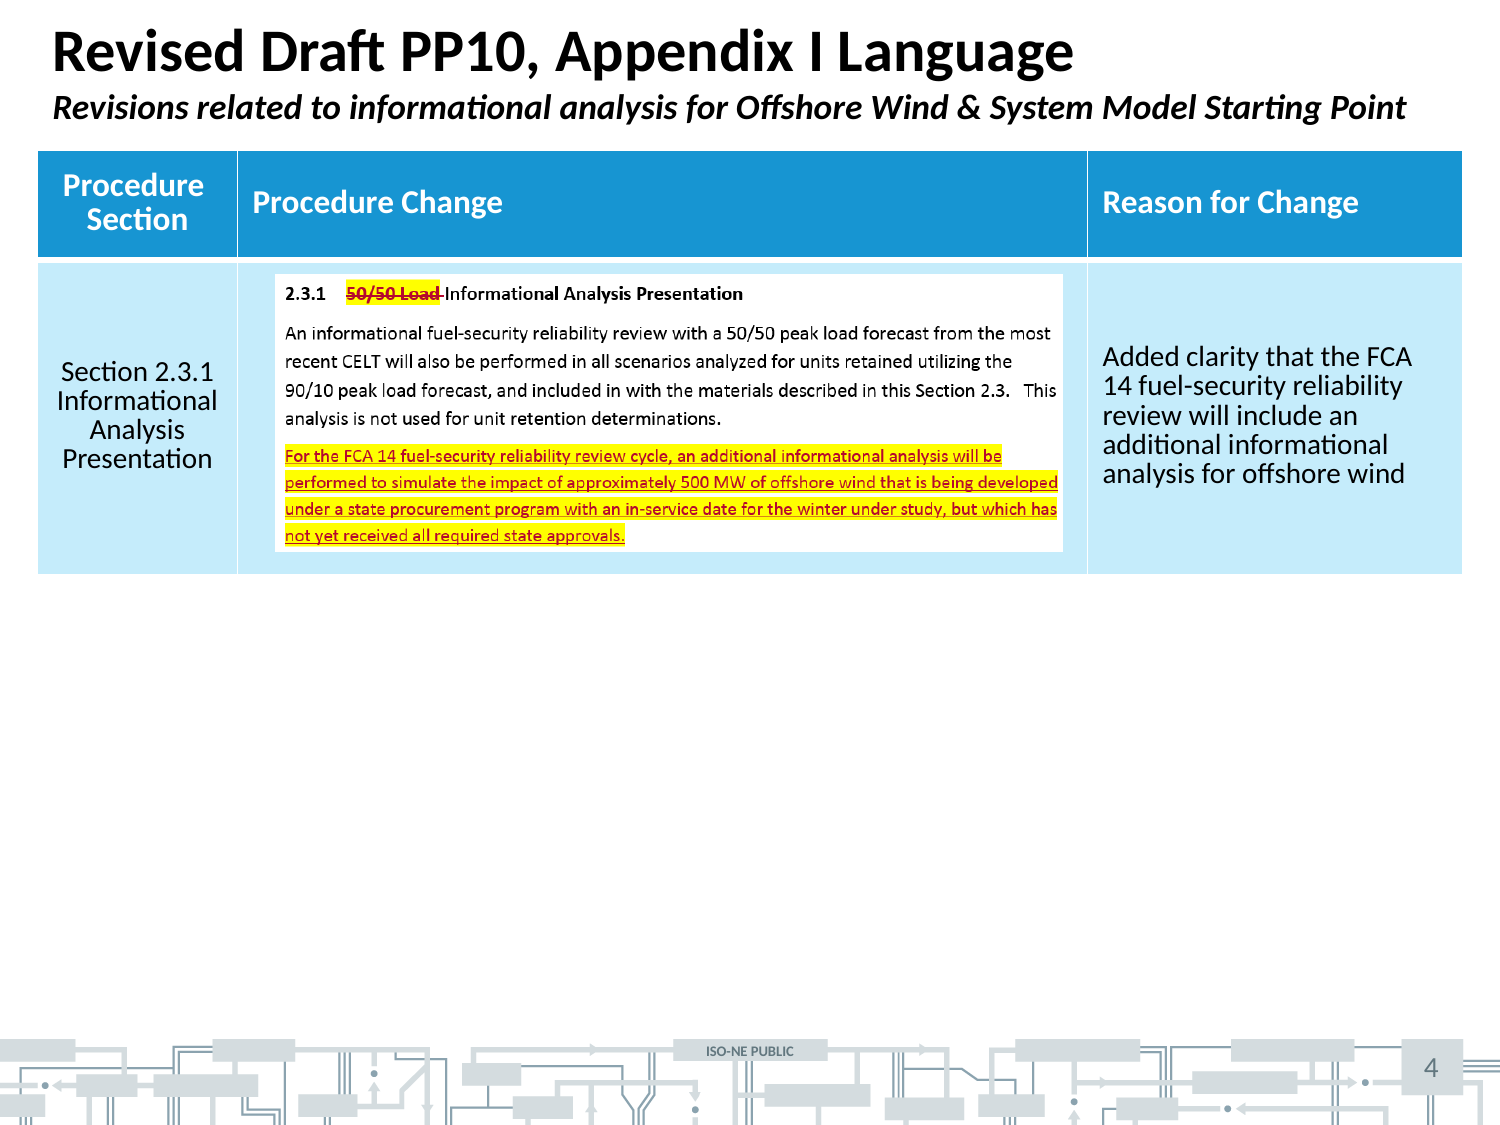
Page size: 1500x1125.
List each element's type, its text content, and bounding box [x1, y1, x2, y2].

title Revised Draft PP10, Appendix I Language Revisions related to informational analysis for Offshore Wind & System Model Starting Point [37, 0, 1463, 149]
table_cell Section 2.3.1 Informational Analysis Presentation [38, 263, 237, 574]
slide_number 4 [1400, 1044, 1463, 1088]
table_cell [238, 263, 1087, 574]
picture [274, 274, 1063, 552]
table_cell Added clarity that the FCA 14 fuel-security reliability review will include an additional informational analysis for offshore wind [1088, 263, 1462, 574]
picture [0, 1031, 1500, 1125]
table_header Procedure Section [38, 151, 237, 257]
table_header Procedure Change [238, 151, 1087, 257]
table_header Reason for Change [1088, 151, 1462, 257]
